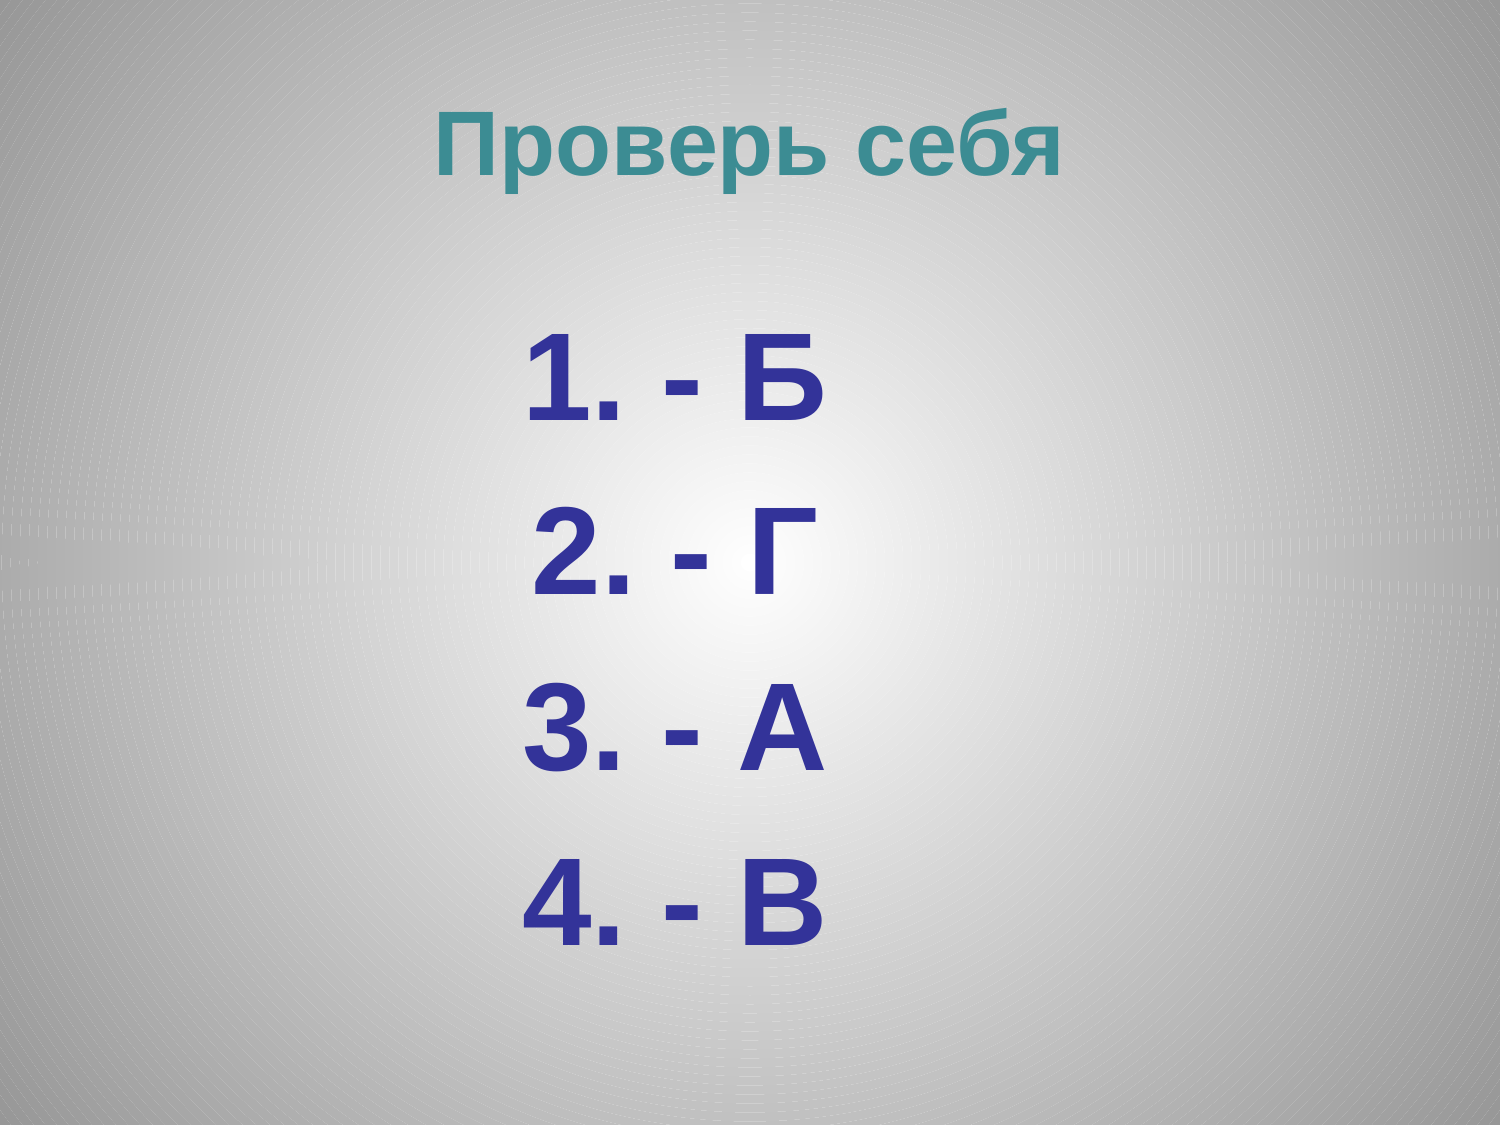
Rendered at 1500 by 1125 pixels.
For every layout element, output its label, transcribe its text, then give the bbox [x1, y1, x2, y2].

title Проверь себя [74, 44, 1426, 233]
list - Б - Г - А - В [0, 287, 1351, 1031]
